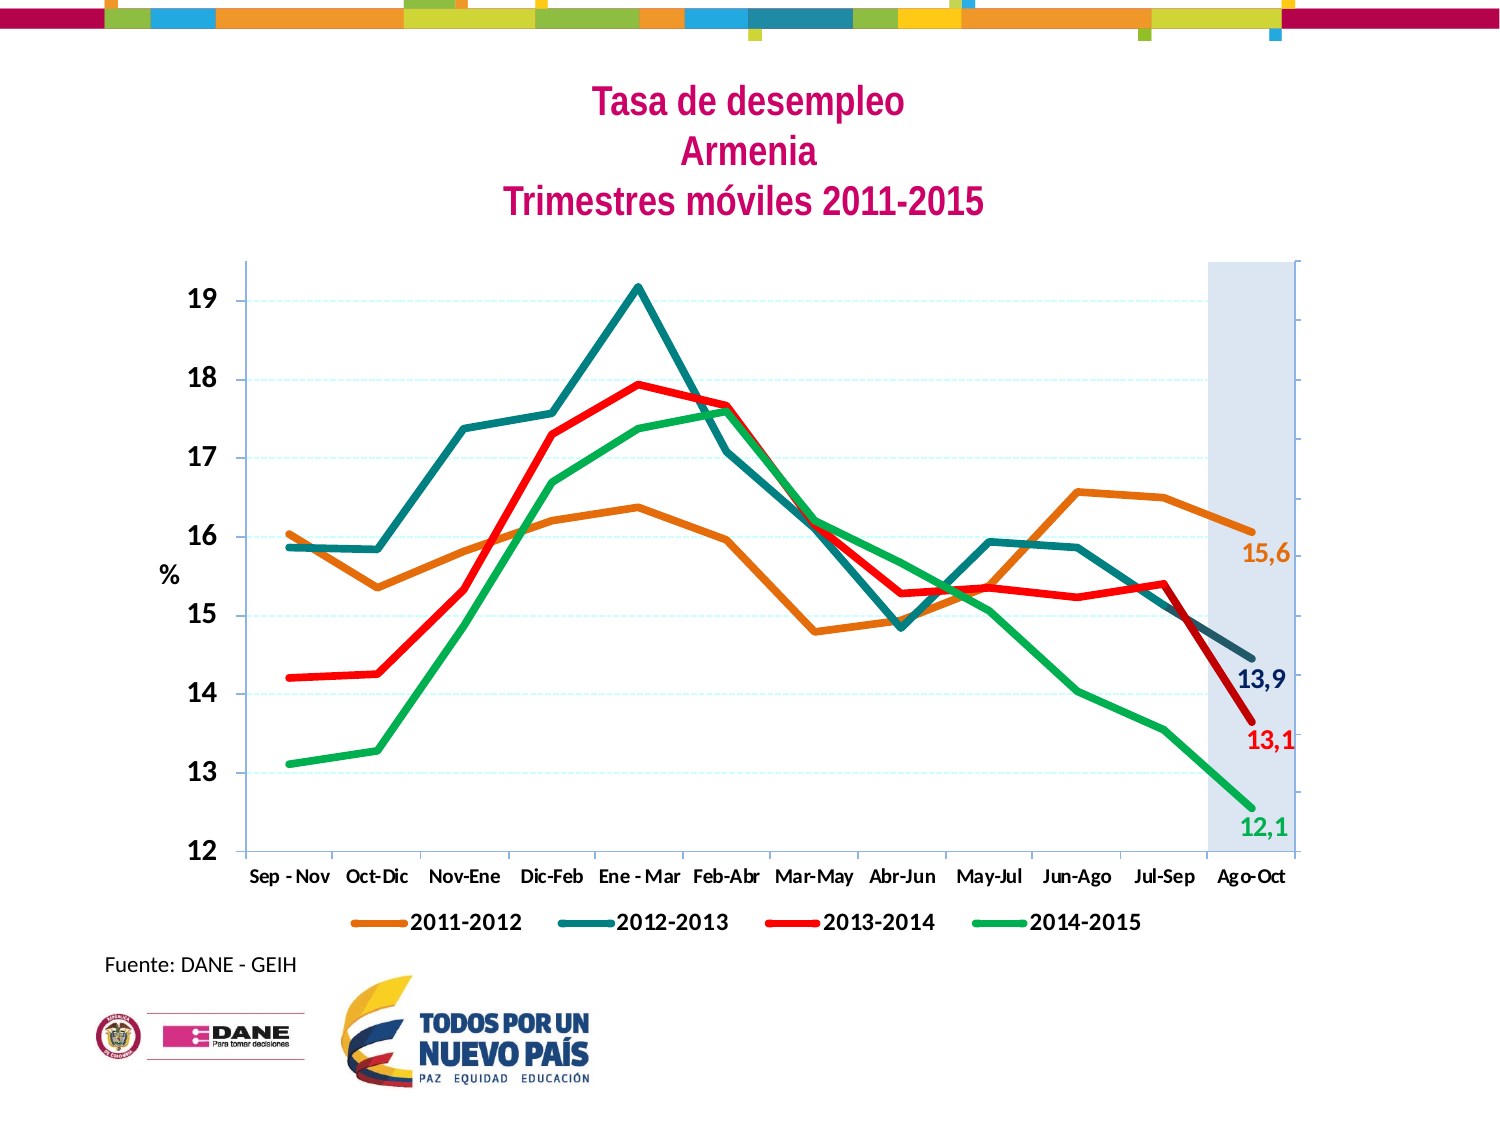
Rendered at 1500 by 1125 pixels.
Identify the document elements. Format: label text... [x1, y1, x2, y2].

picture [150, 232, 1350, 943]
picture [0, 0, 1500, 41]
text_box Tasa de desempleo Armenia Trimestres móviles 2011-2015 [162, 66, 1335, 231]
text_box Fuente: DANE - GEIH [90, 942, 318, 985]
picture [52, 955, 632, 1118]
